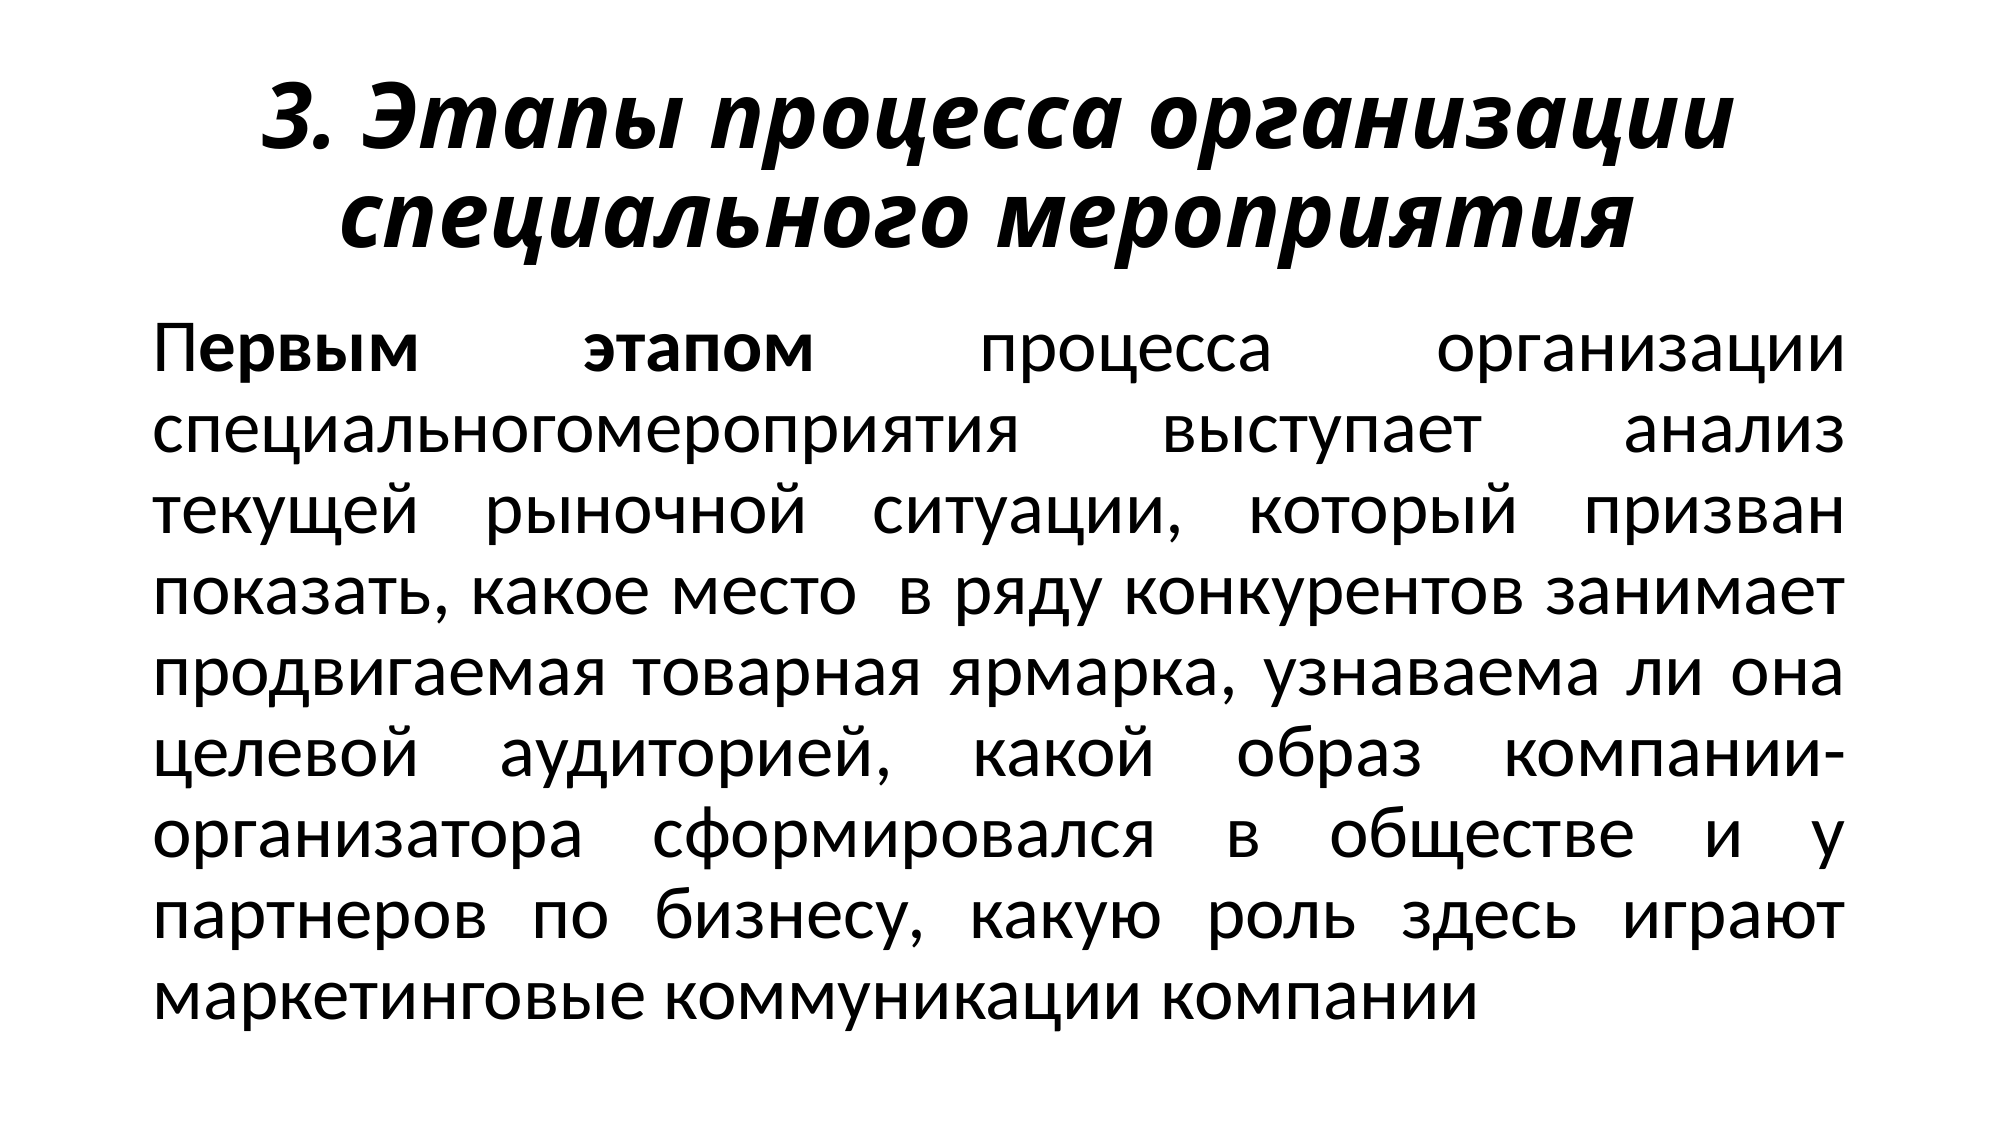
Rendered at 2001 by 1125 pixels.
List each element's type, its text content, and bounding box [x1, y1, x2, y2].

title 3. Этапы процесса организации специального мероприятия [137, 59, 1863, 278]
list Первым этапом процесса организации специальногомероприятия выступает анализ текущей рыночной ситуации, который призван показать, какое место в ряду конкурентов занимает продвигаемая товарная ярмарка, узнаваема ли она целевой аудиторией, какой образ компании-организатора сформировался в обществе и у партнеров по бизнесу, какую роль здесь играют маркетинговые коммуникации компании [137, 299, 1863, 1014]
